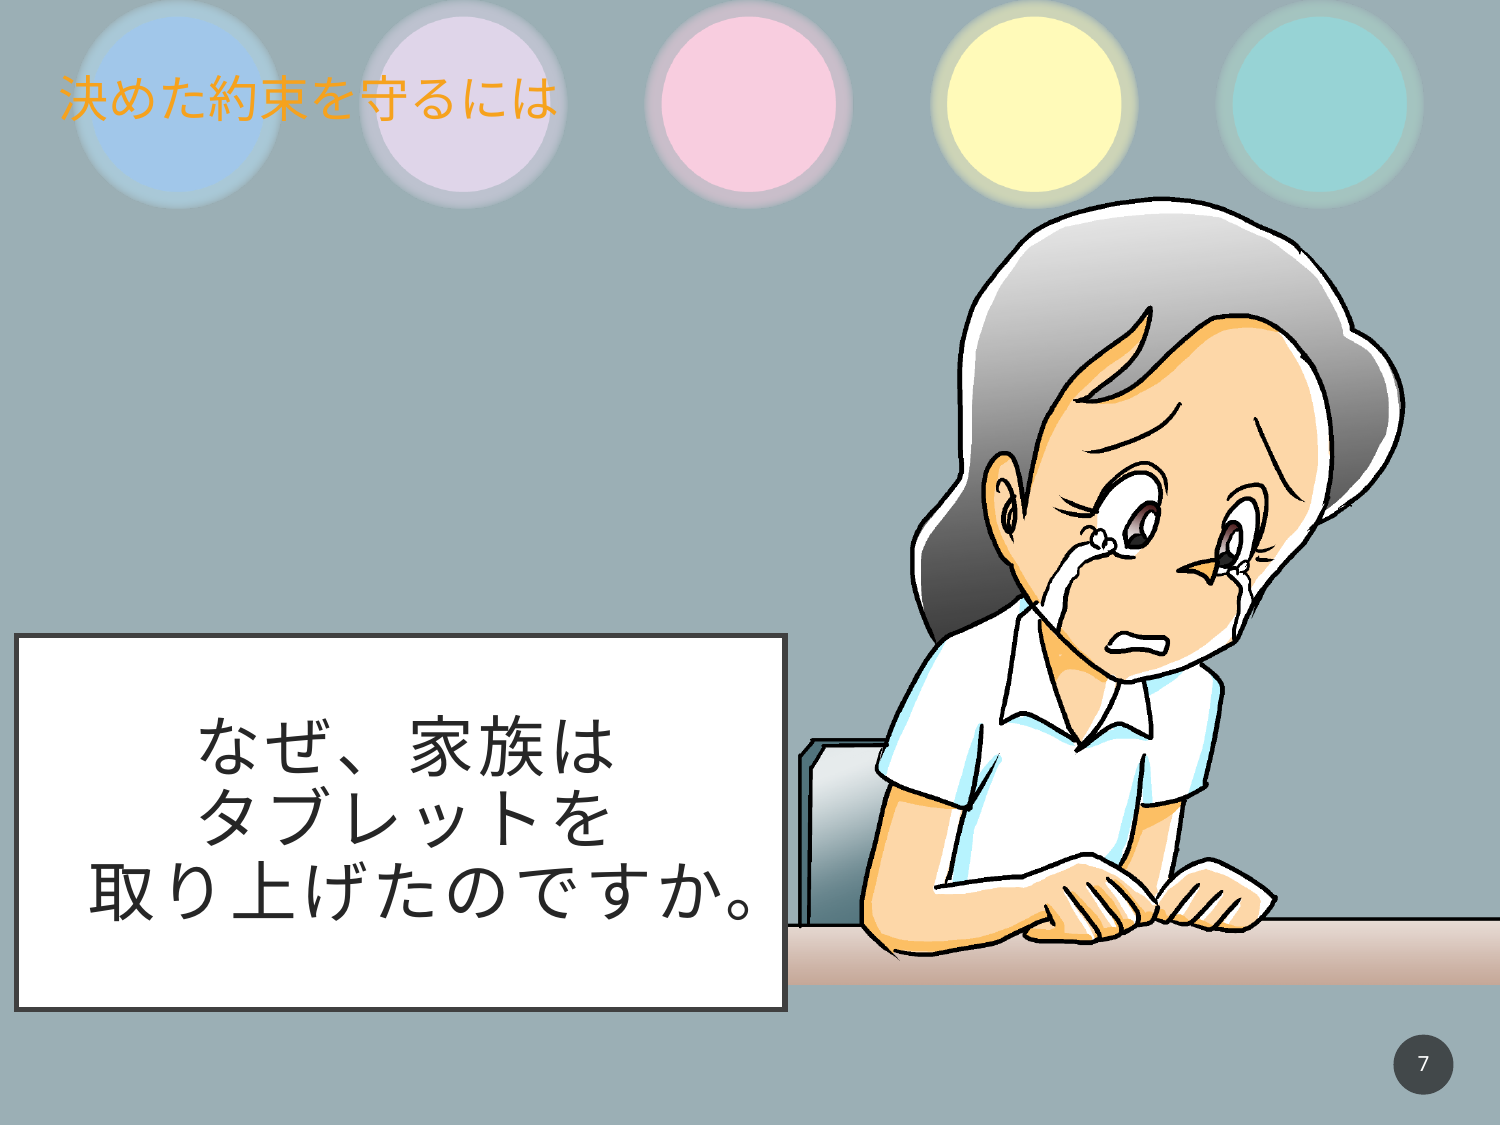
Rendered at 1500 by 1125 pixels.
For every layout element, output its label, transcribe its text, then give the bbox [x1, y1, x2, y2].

picture [90, 87, 98, 98]
picture [73, 0, 1500, 985]
slide_number 7 [1393, 1034, 1454, 1095]
title なぜ、家族は タブレットを 取り上げたのですか。 [14, 633, 788, 1012]
picture [73, 101, 85, 117]
